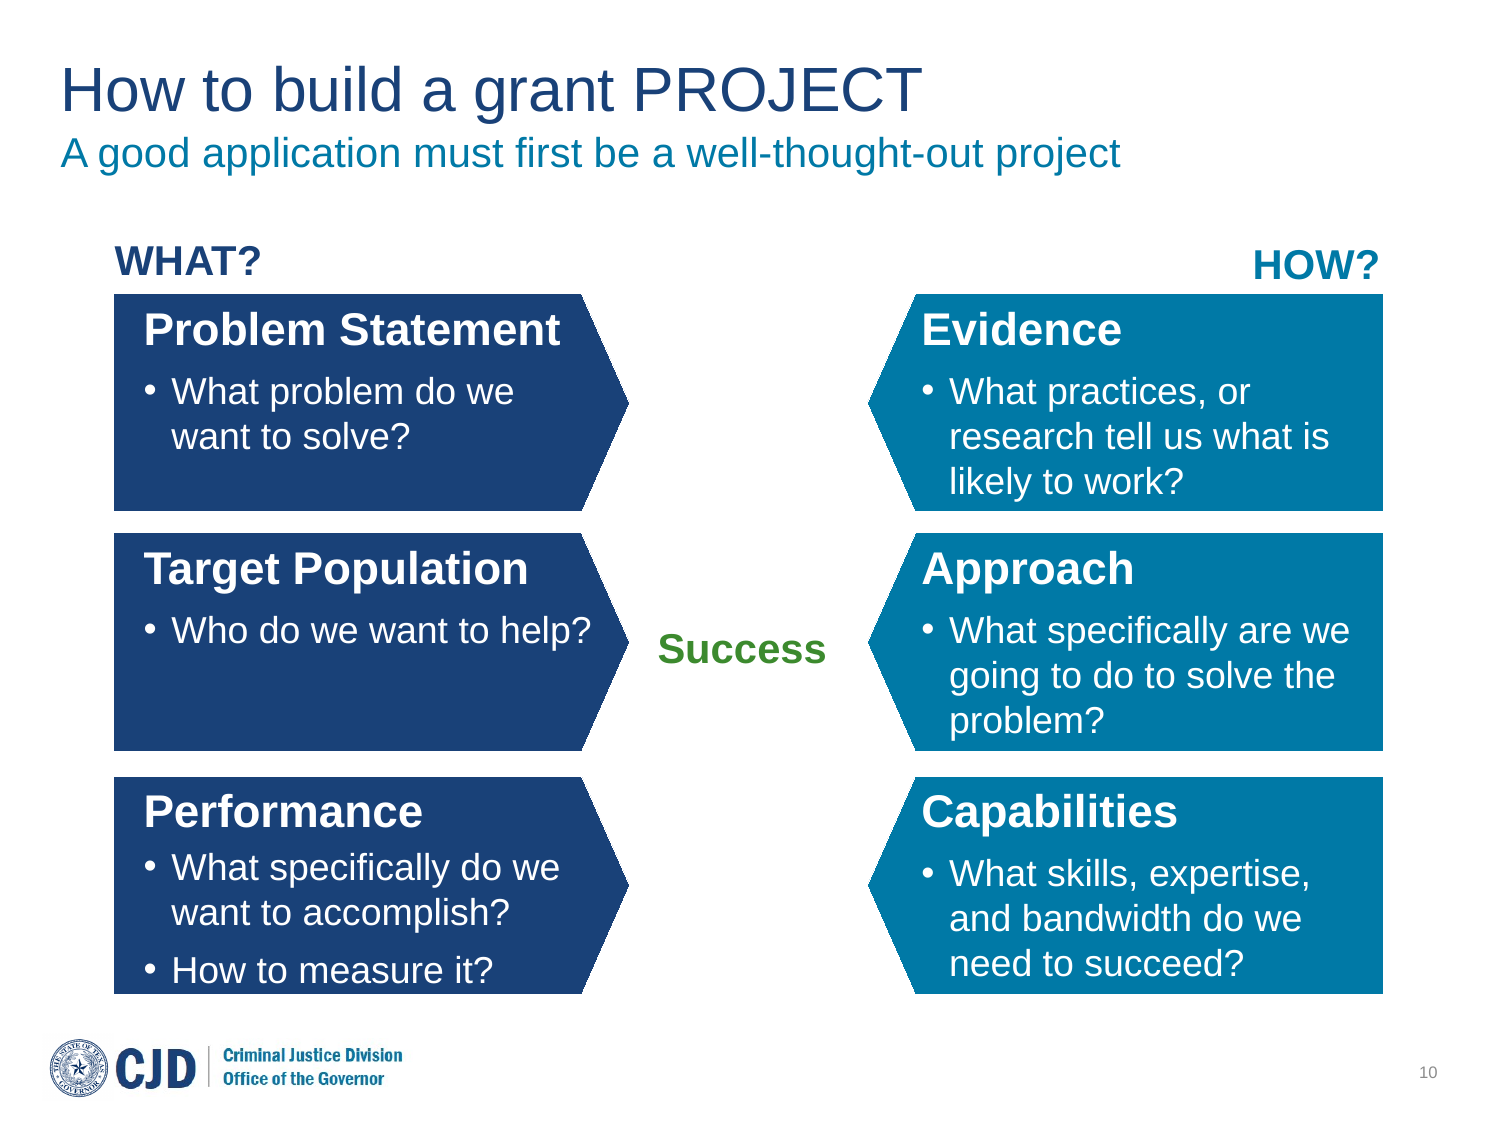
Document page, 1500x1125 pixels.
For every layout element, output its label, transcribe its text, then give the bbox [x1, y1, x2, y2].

list A good application must first be a well-thought-out project [60, 126, 1437, 200]
text_box Evidence What practices, or research tell us what is likely to work? [867, 293, 1384, 512]
text_box Capabilities What skills, expertise, and bandwidth do we need to succeed? [867, 776, 1384, 995]
text_box Success [615, 282, 869, 1012]
title How to build a grant PROJECT [60, 48, 1437, 126]
text_box Performance What specifically do we want to accomplish? How to measure it? [113, 776, 630, 995]
text_box Approach What specifically are we going to do to solve the problem? [867, 532, 1384, 752]
text_box WHAT? [99, 226, 388, 292]
slide_number 10 [1307, 1051, 1438, 1093]
text_box HOW? [1107, 230, 1396, 296]
picture [114, 1038, 420, 1097]
text_box Problem Statement What problem do we want to solve? [113, 293, 630, 512]
text_box Target Population Who do we want to help? [113, 532, 630, 752]
